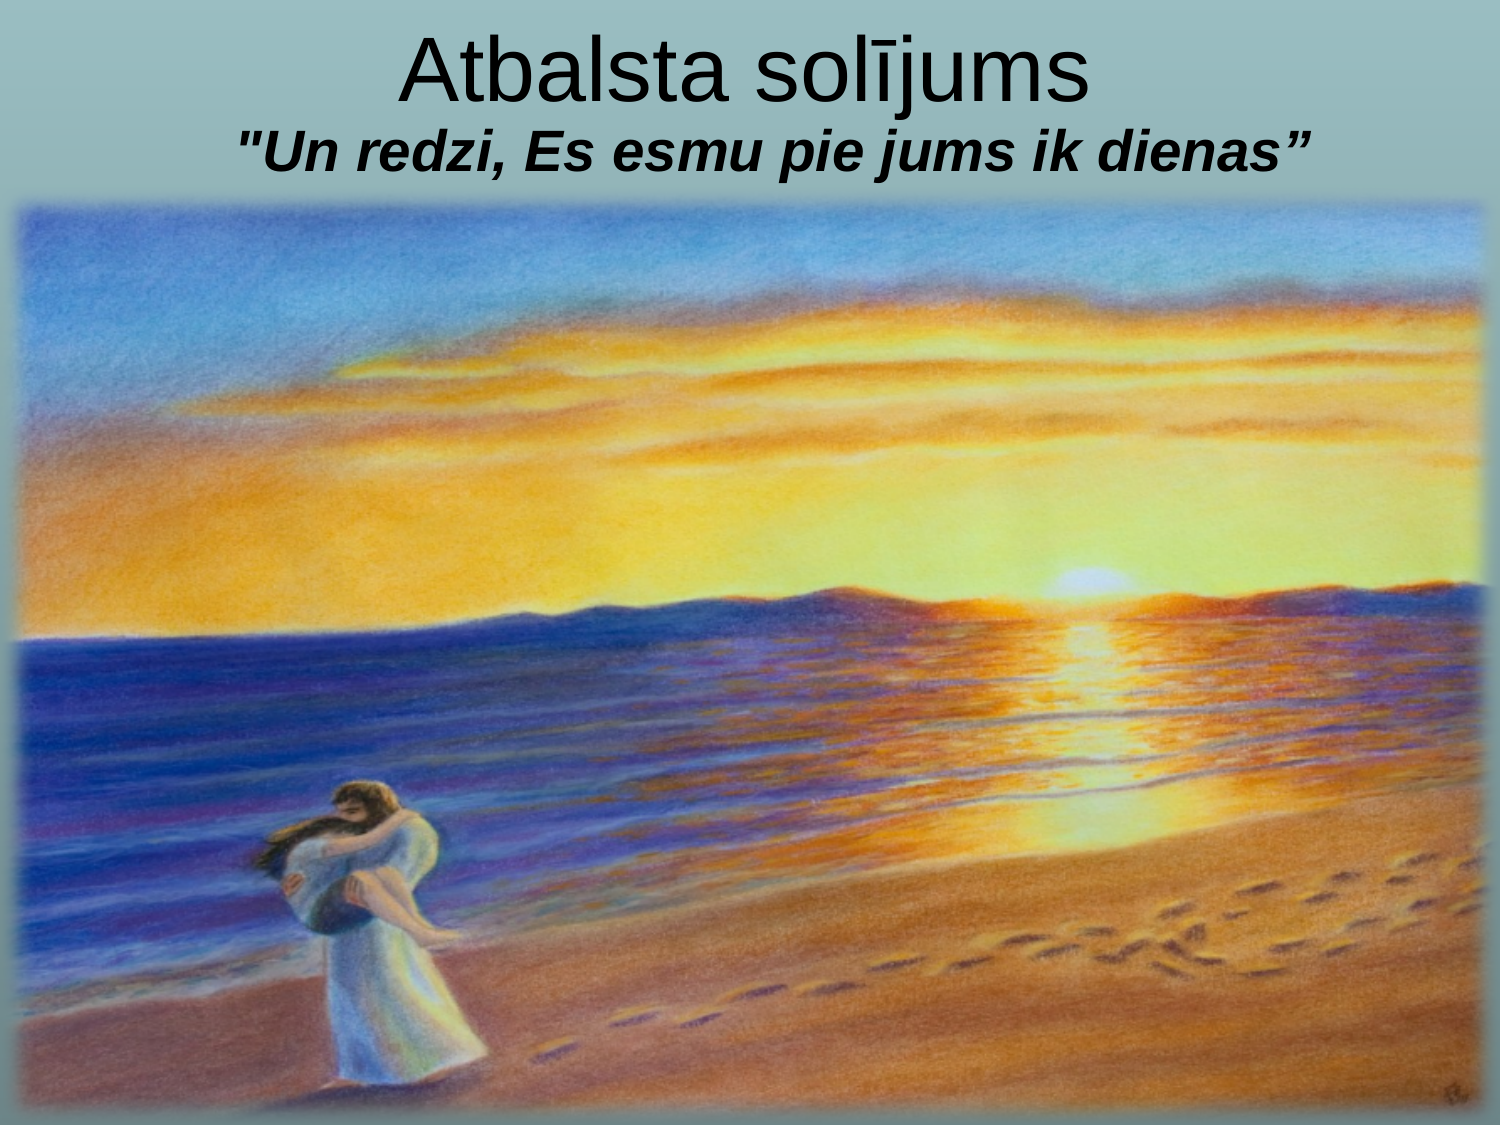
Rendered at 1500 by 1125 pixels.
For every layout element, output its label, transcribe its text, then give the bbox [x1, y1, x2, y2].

picture [0, 187, 1500, 1125]
list "Un redzi, Es esmu pie jums ik dienas” [0, 105, 1500, 187]
title Atbalsta solījums [70, 0, 1421, 105]
